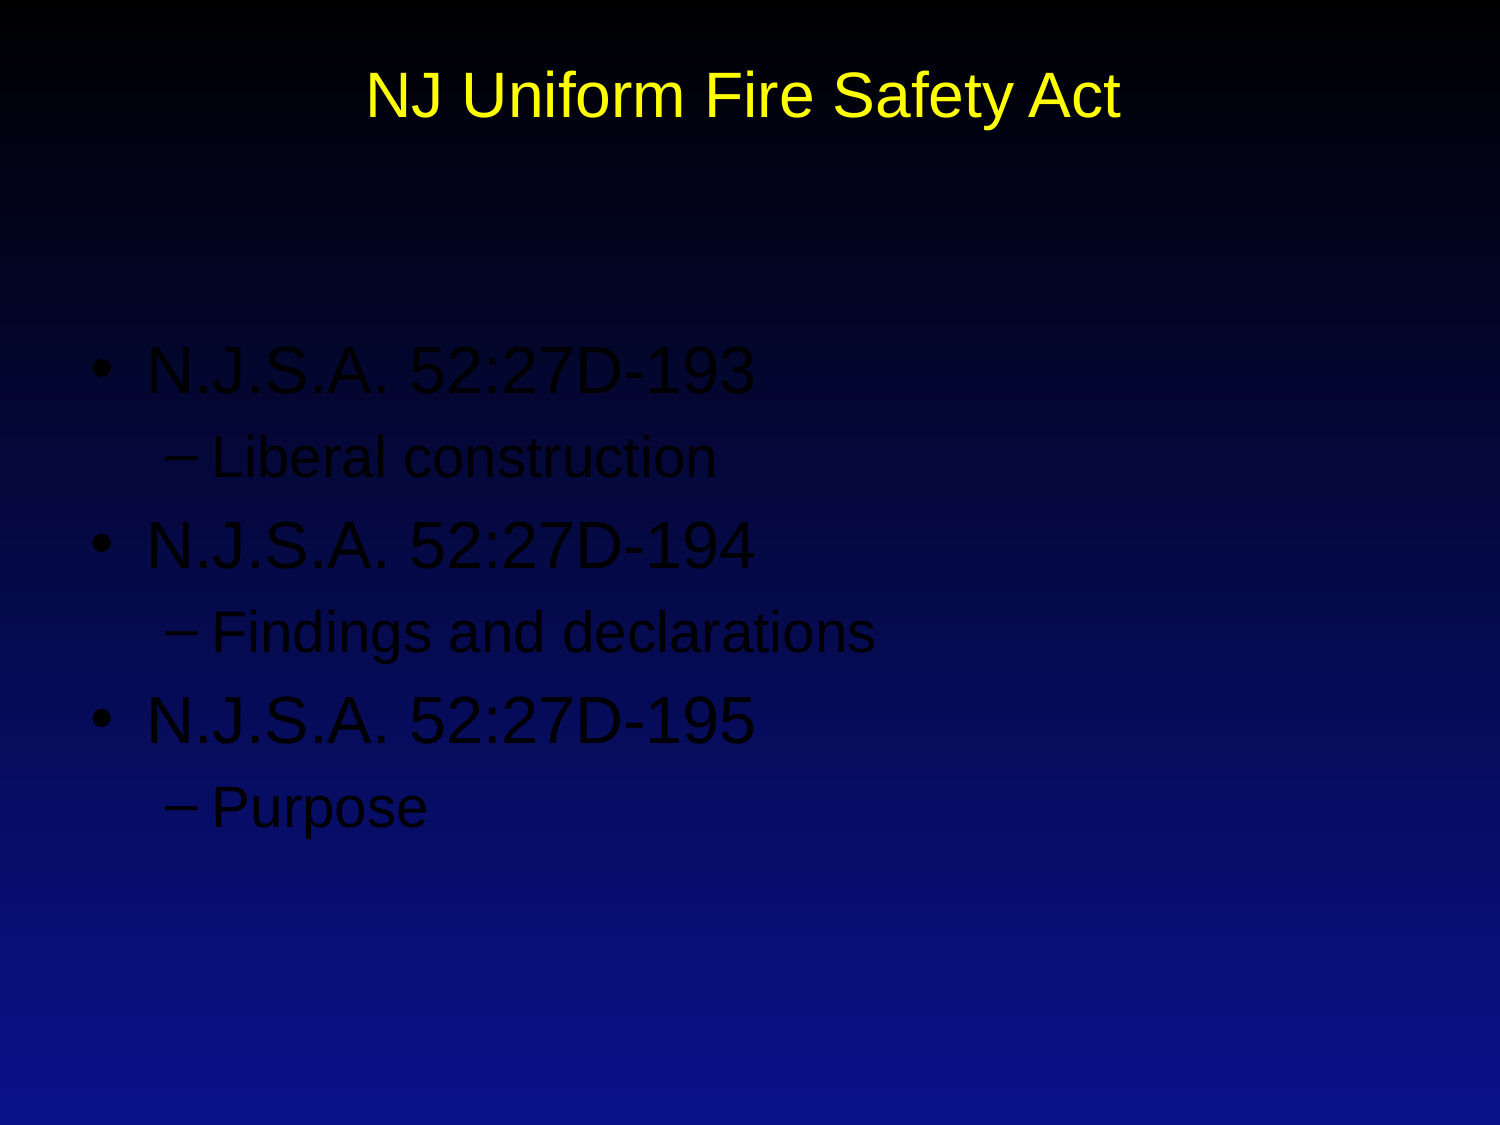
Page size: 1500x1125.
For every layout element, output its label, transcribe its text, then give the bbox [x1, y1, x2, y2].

list N.J.S.A. 52:27D-193 Liberal construction N.J.S.A. 52:27D-194 Findings and declarations N.J.S.A. 52:27D-195 Purpose [75, 319, 1425, 1006]
title NJ Uniform Fire Safety Act [125, 45, 1363, 138]
